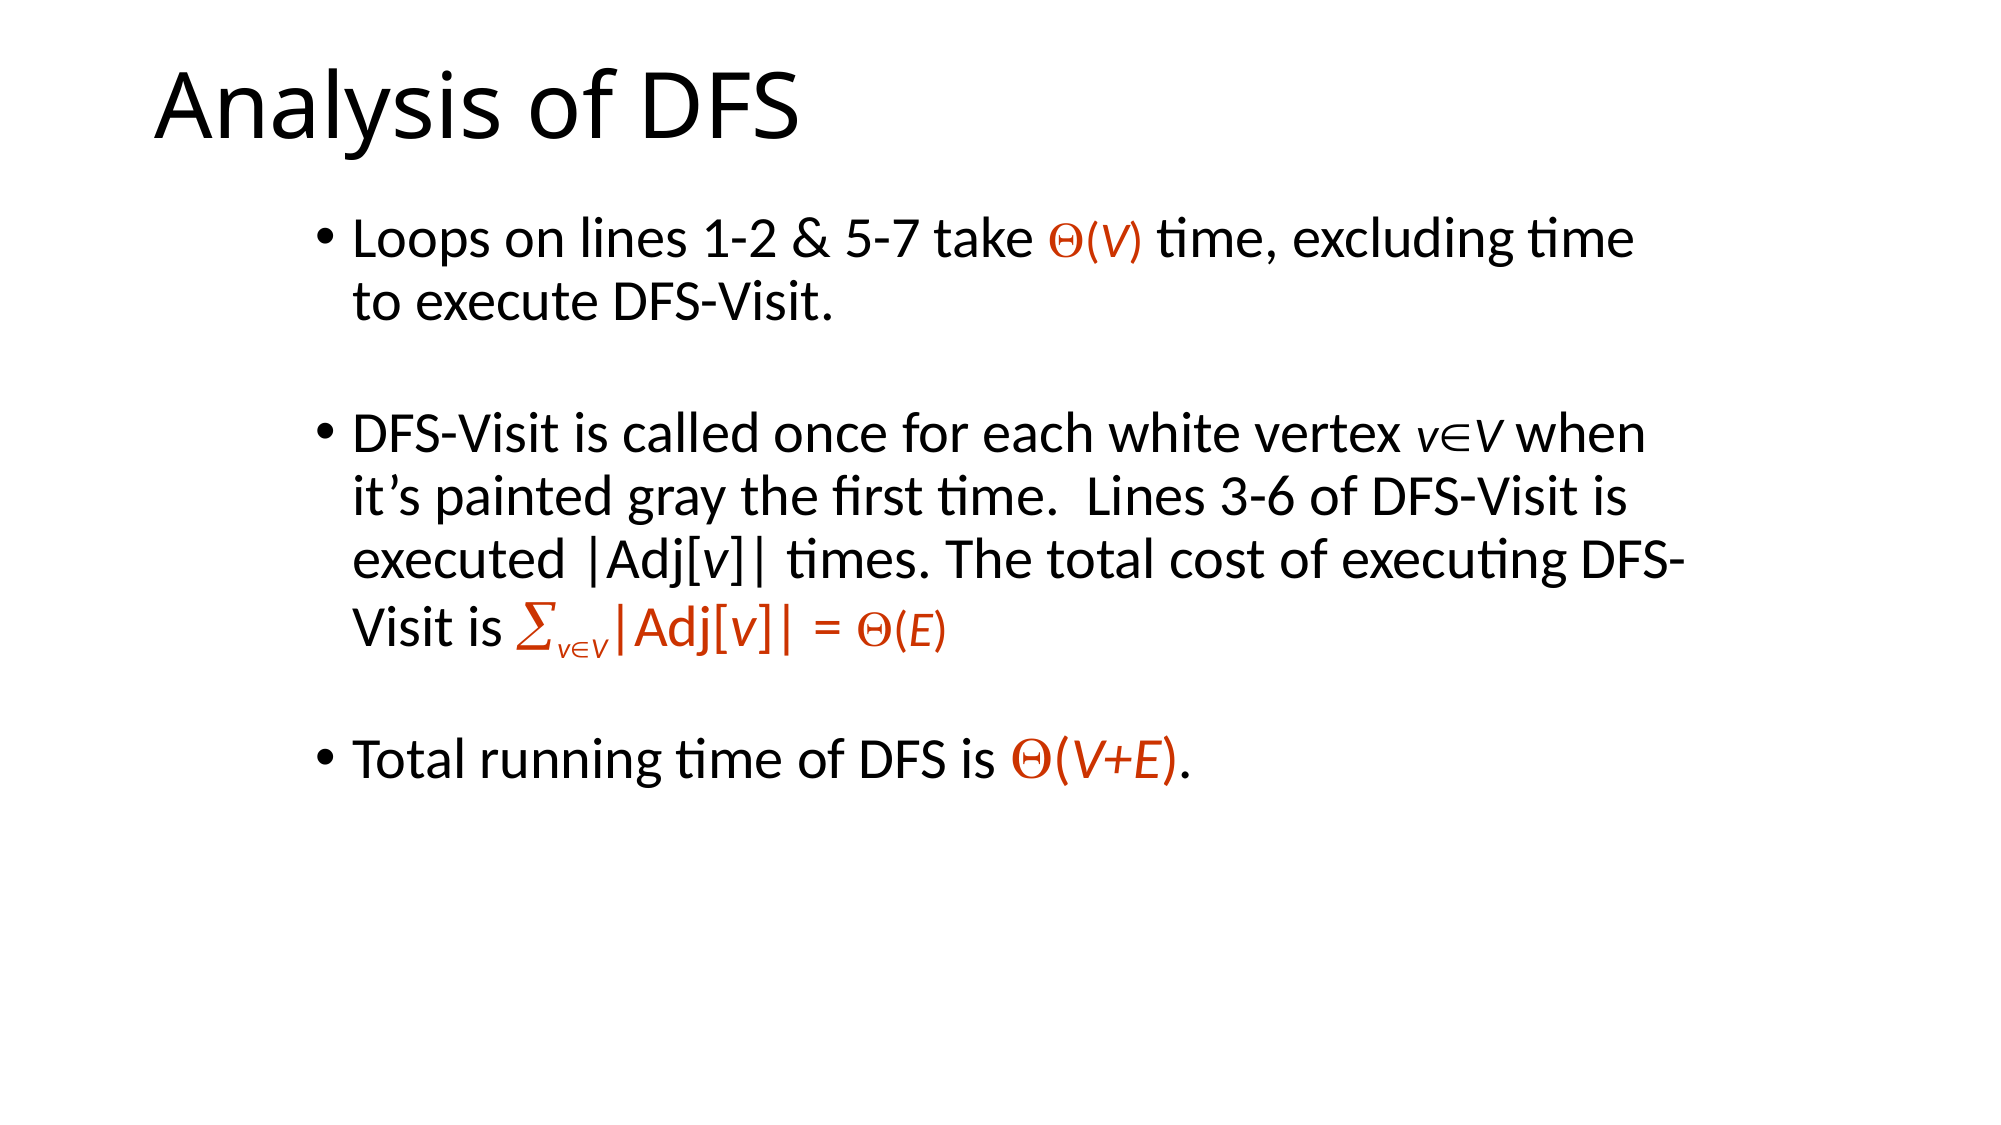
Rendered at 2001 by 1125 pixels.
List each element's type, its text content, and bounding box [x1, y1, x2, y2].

title Analysis of DFS [139, 0, 1865, 218]
list Loops on lines 1-2 & 5-7 take (V) time, excluding time to execute DFS-Visit. DFS-Visit is called once for each white vertex vV when it’s painted gray the first time. Lines 3-6 of DFS-Visit is executed |Adj[v]| times. The total cost of executing DFS-Visit is vV|Adj[v]| = (E) Total running time of DFS is (V+E). [300, 200, 1704, 1000]
